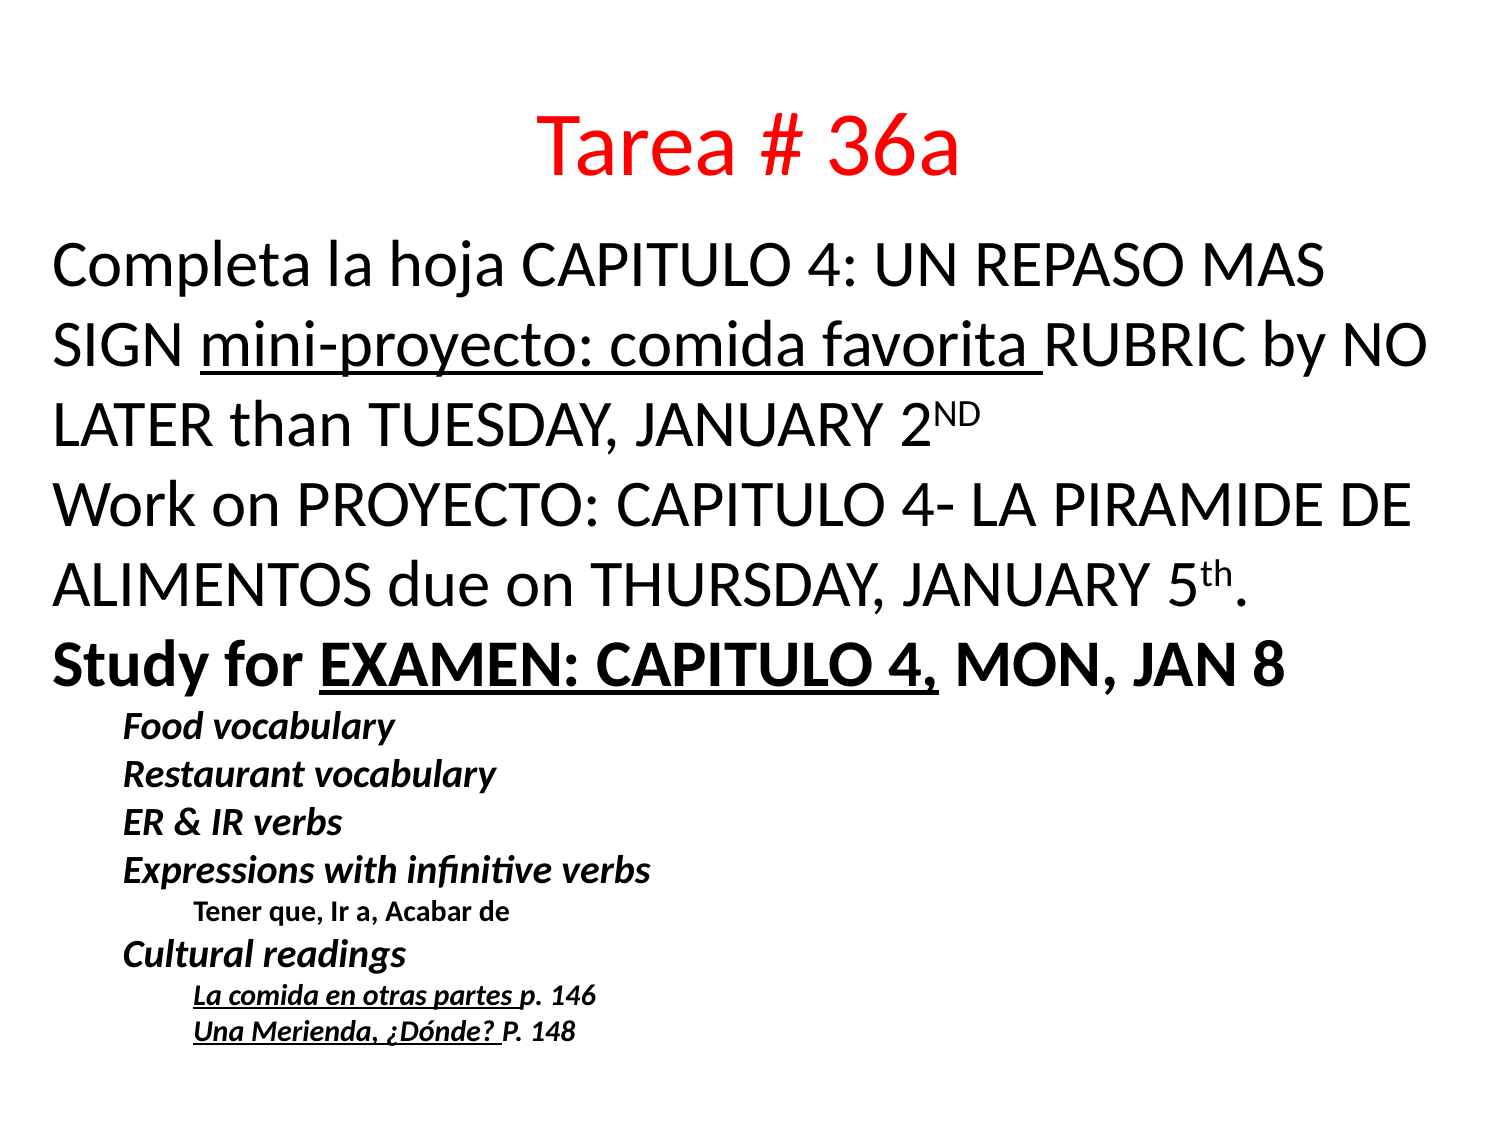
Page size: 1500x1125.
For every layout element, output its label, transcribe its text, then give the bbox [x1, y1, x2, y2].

title Tarea # 36a [75, 45, 1425, 212]
list Completa la hoja CAPITULO 4: UN REPASO MAS SIGN mini-proyecto: comida favorita RUBRIC by NO LATER than TUESDAY, JANUARY 2ND Work on PROYECTO: CAPITULO 4- LA PIRAMIDE DE ALIMENTOS due on THURSDAY, JANUARY 5th. Study for EXAMEN: CAPITULO 4, MON, JAN 8 Food vocabulary Restaurant vocabulary ER & IR verbs Expressions with infinitive verbs Tener que, Ir a, Acabar de Cultural readings La comida en otras partes p. 146 Una Merienda, ¿Dónde? P. 148 [37, 212, 1500, 1075]
